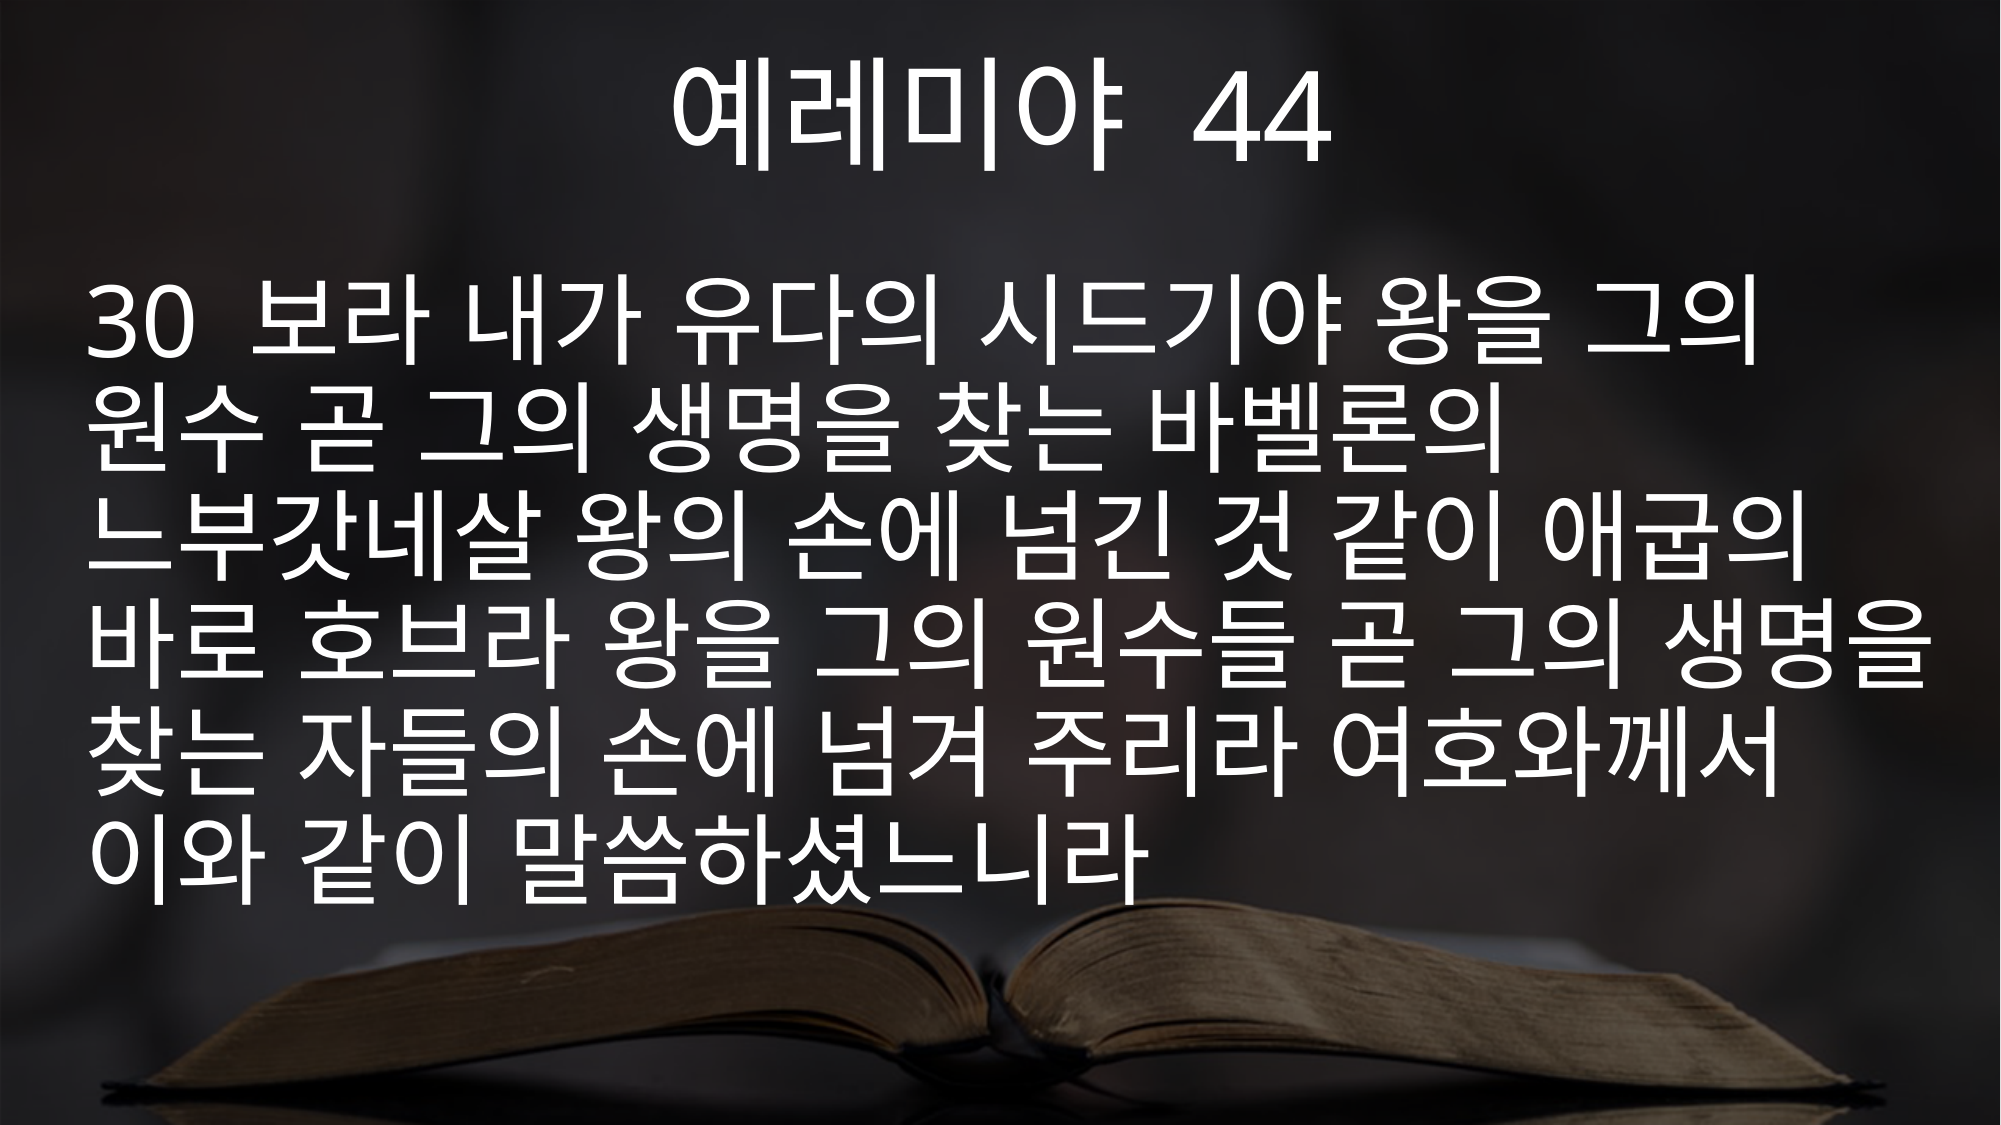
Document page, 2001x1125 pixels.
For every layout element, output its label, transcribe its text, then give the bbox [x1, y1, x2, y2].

list 30 보라 내가 유다의 시드기야 왕을 그의 원수 곧 그의 생명을 찾는 바벨론의 느부갓네살 왕의 손에 넘긴 것 같이 애굽의 바로 호브라 왕을 그의 원수들 곧 그의 생명을 찾는 자들의 손에 넘겨 주리라 여호와께서 이와 같이 말씀하셨느니라 [69, 263, 1953, 423]
picture [0, 0, 2001, 1125]
footer 예레미야 44 [0, 32, 2000, 192]
